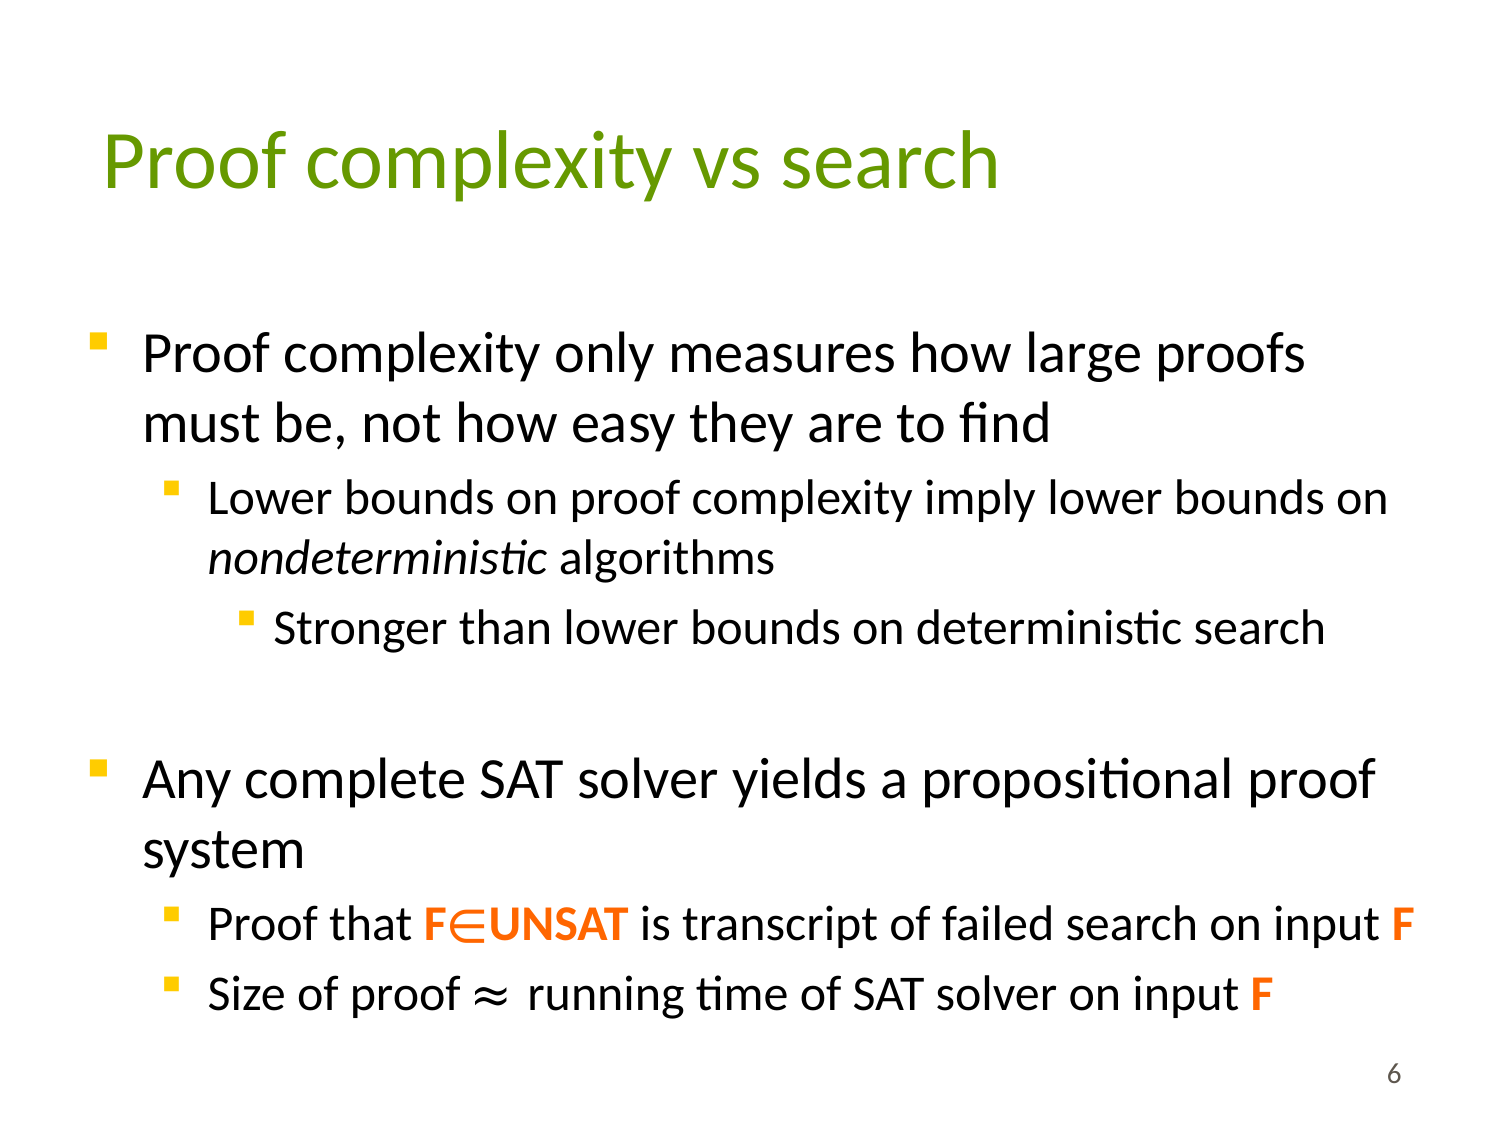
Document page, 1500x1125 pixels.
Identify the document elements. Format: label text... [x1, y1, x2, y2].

title Proof complexity vs search [87, 62, 1363, 213]
list Proof complexity only measures how large proofs must be, not how easy they are to find Lower bounds on proof complexity imply lower bounds on nondeterministic algorithms Stronger than lower bounds on deterministic search Any complete SAT solver yields a propositional proof system Proof that F∊UNSAT is transcript of failed search on input F Size of proof ≈ running time of SAT solver on input F [70, 249, 1450, 1000]
slide_number 6 [1104, 1037, 1417, 1097]
